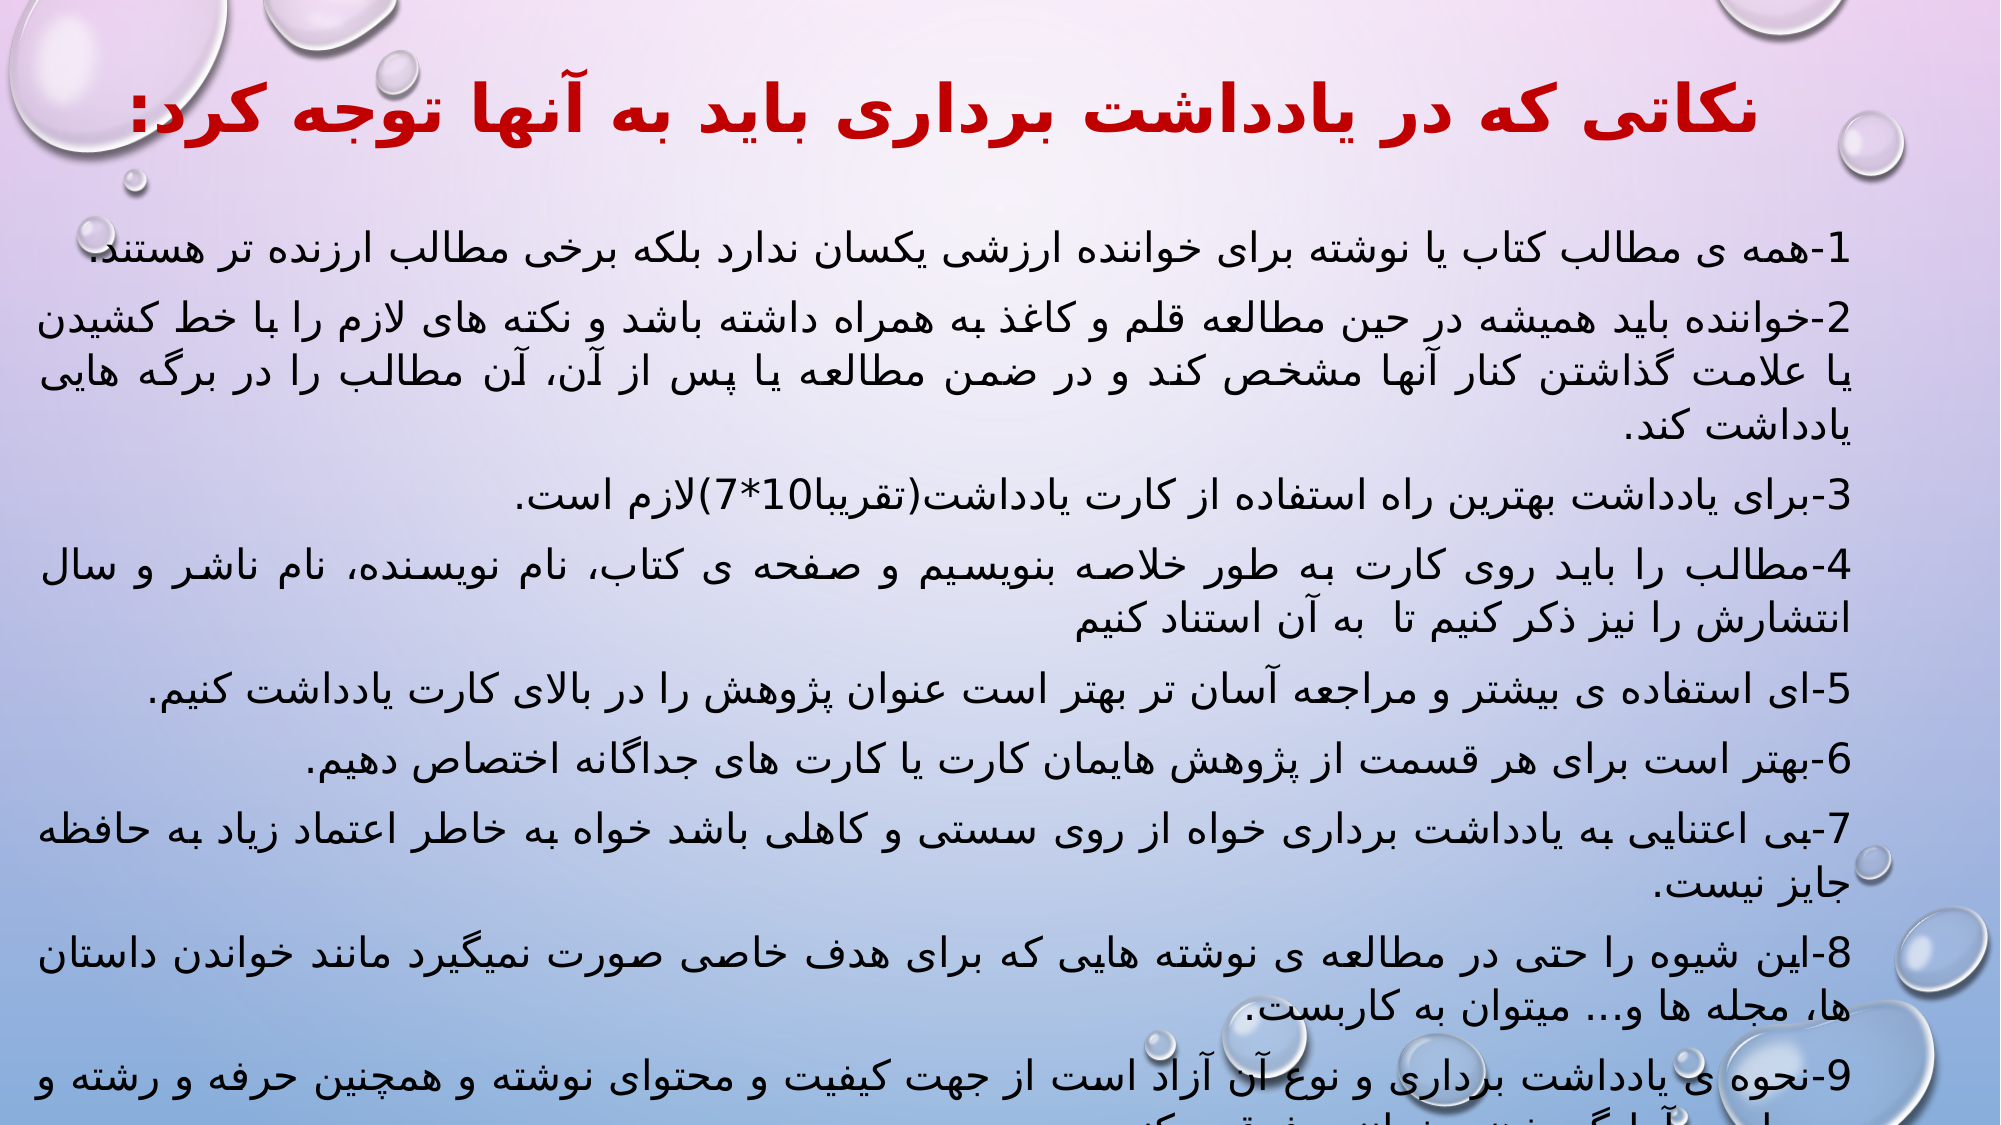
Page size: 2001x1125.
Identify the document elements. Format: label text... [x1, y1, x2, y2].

picture [0, 0, 2000, 1125]
text_box نکاتی که در یادداشت برداری باید به آنها توجه کرد: 1-همه ی مطالب کتاب یا نوشته برای خواننده ارزشی یکسان ندارد بلکه برخی مطالب ارزنده تر هستند. 2-خواننده باید همیشه در حین مطالعه قلم و کاغذ به همراه داشته باشد و نکته های لازم را با خط کشیدن یا علامت گذاشتن کنار آنها مشخص کند و در ضمن مطالعه یا پس از آن، آن مطالب را در برگه هایی یادداشت کند. 3-برای یادداشت بهترین راه استفاده از کارت یادداشت(تقریبا10*7)لازم است. 4-مطالب را باید روی کارت به طور خلاصه بنویسیم و صفحه ی کتاب، نام نویسنده، نام ناشر و سال انتشارش را نیز ذکر کنیم تا به آن استناد کنیم 5-ای استفاده ی بیشتر و مراجعه آسان تر بهتر است عنوان پژوهش را در بالای کارت یادداشت کنیم. 6-بهتر است برای هر قسمت از پژوهش هایمان کارت یا کارت های جداگانه اختصاص دهیم. 7-بی اعتنایی به یادداشت برداری خواه از روی سستی و کاهلی باشد خواه به خاطر اعتماد زیاد به حافظه جایز نیست. 8-این شیوه را حتی در مطالعه ی نوشته هایی که برای هدف خاصی صورت نمیگیرد مانند خواندن داستان ها، مجله ها و... میتوان به کاربست. 9-نحوه ی یادداشت برداری و نوع آن آزاد است از جهت کیفیت و محتوای نوشته و همچنین حرفه و رشته و روحیات و آمادگی ذهنی خواننده فرق میکند. [21, 53, 1868, 1125]
